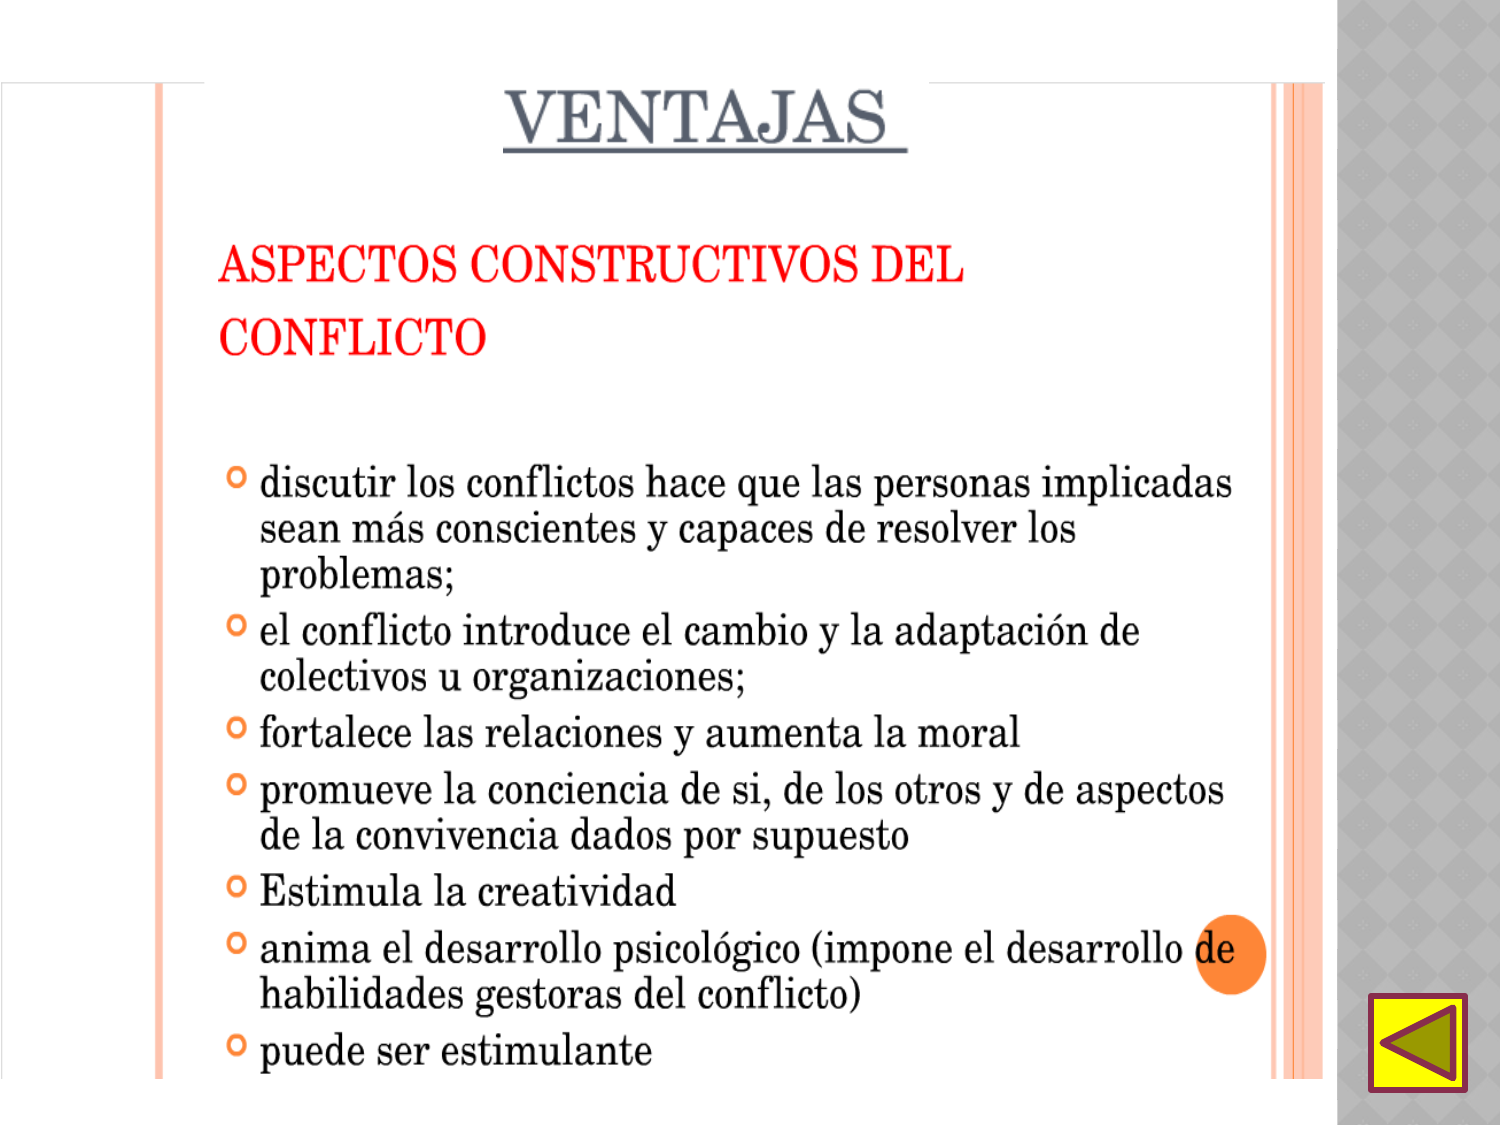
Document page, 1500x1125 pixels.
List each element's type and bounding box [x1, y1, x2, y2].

picture [503, 69, 930, 166]
text_box [1368, 993, 1468, 1093]
picture [0, 81, 1325, 1080]
